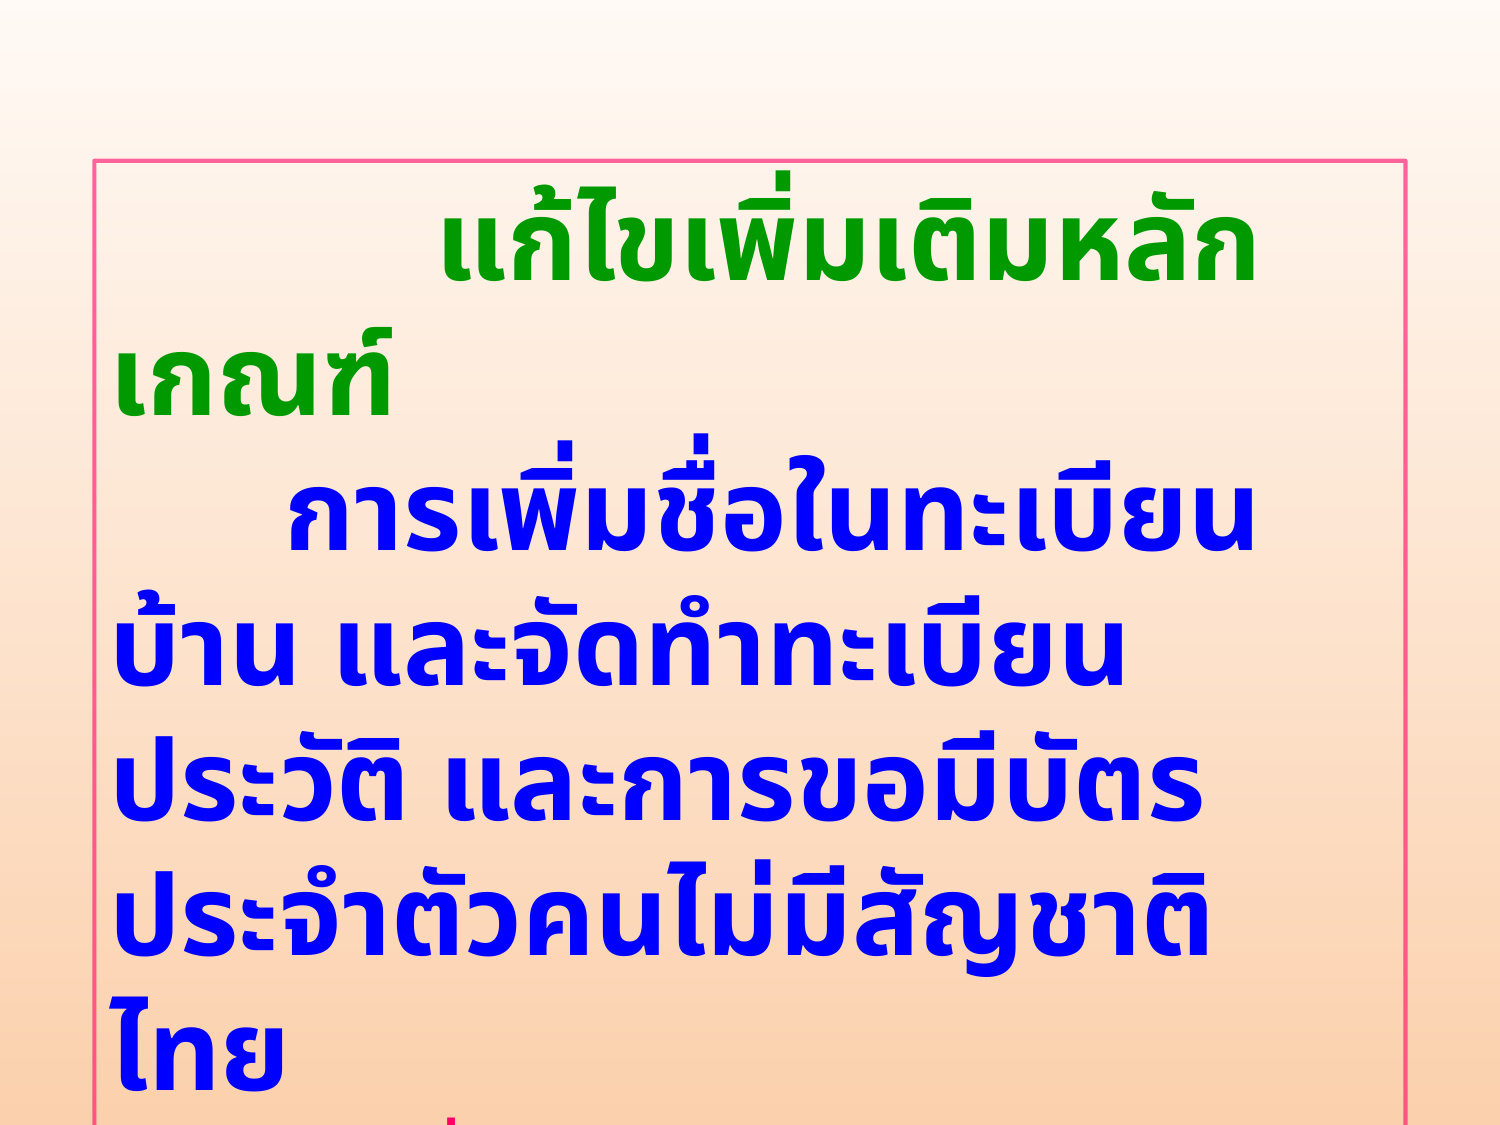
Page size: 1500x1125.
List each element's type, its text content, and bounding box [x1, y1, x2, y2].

text_box แก้ไขเพิ่มเติมหลักเกณฑ์ การเพิ่มชื่อในทะเบียนบ้าน และจัดทำทะเบียนประวัติ และการขอมีบัตรประจำตัวคนไม่มีสัญชาติไทย (เพิ่มมาตรา 38/1, 38/2 และ38/3) [94, 160, 1406, 1125]
